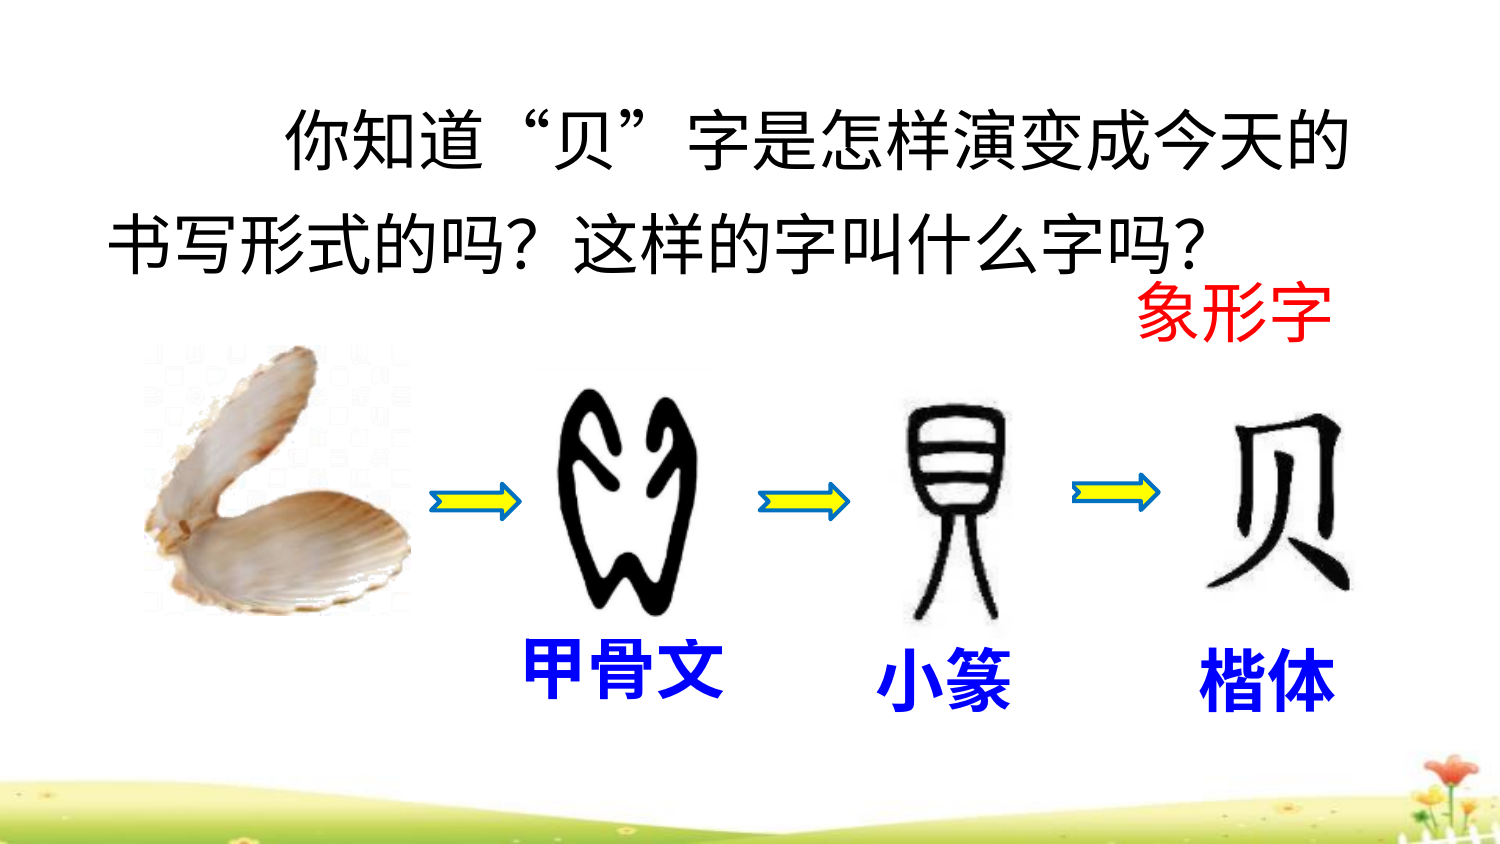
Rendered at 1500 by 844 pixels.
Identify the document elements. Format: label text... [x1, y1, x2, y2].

text_box 甲骨文 [507, 602, 740, 713]
text_box 小篆 [864, 645, 1039, 726]
text_box 你知道“贝”字是怎样演变成今天的书写形式的吗？这样的字叫什么字吗？ [94, 68, 1410, 288]
text_box [1076, 472, 1161, 512]
text_box [757, 481, 851, 522]
text_box 象形字 [1123, 264, 1365, 356]
text_box [429, 481, 522, 522]
picture [0, 0, 1500, 844]
text_box 楷体 [1187, 615, 1361, 726]
